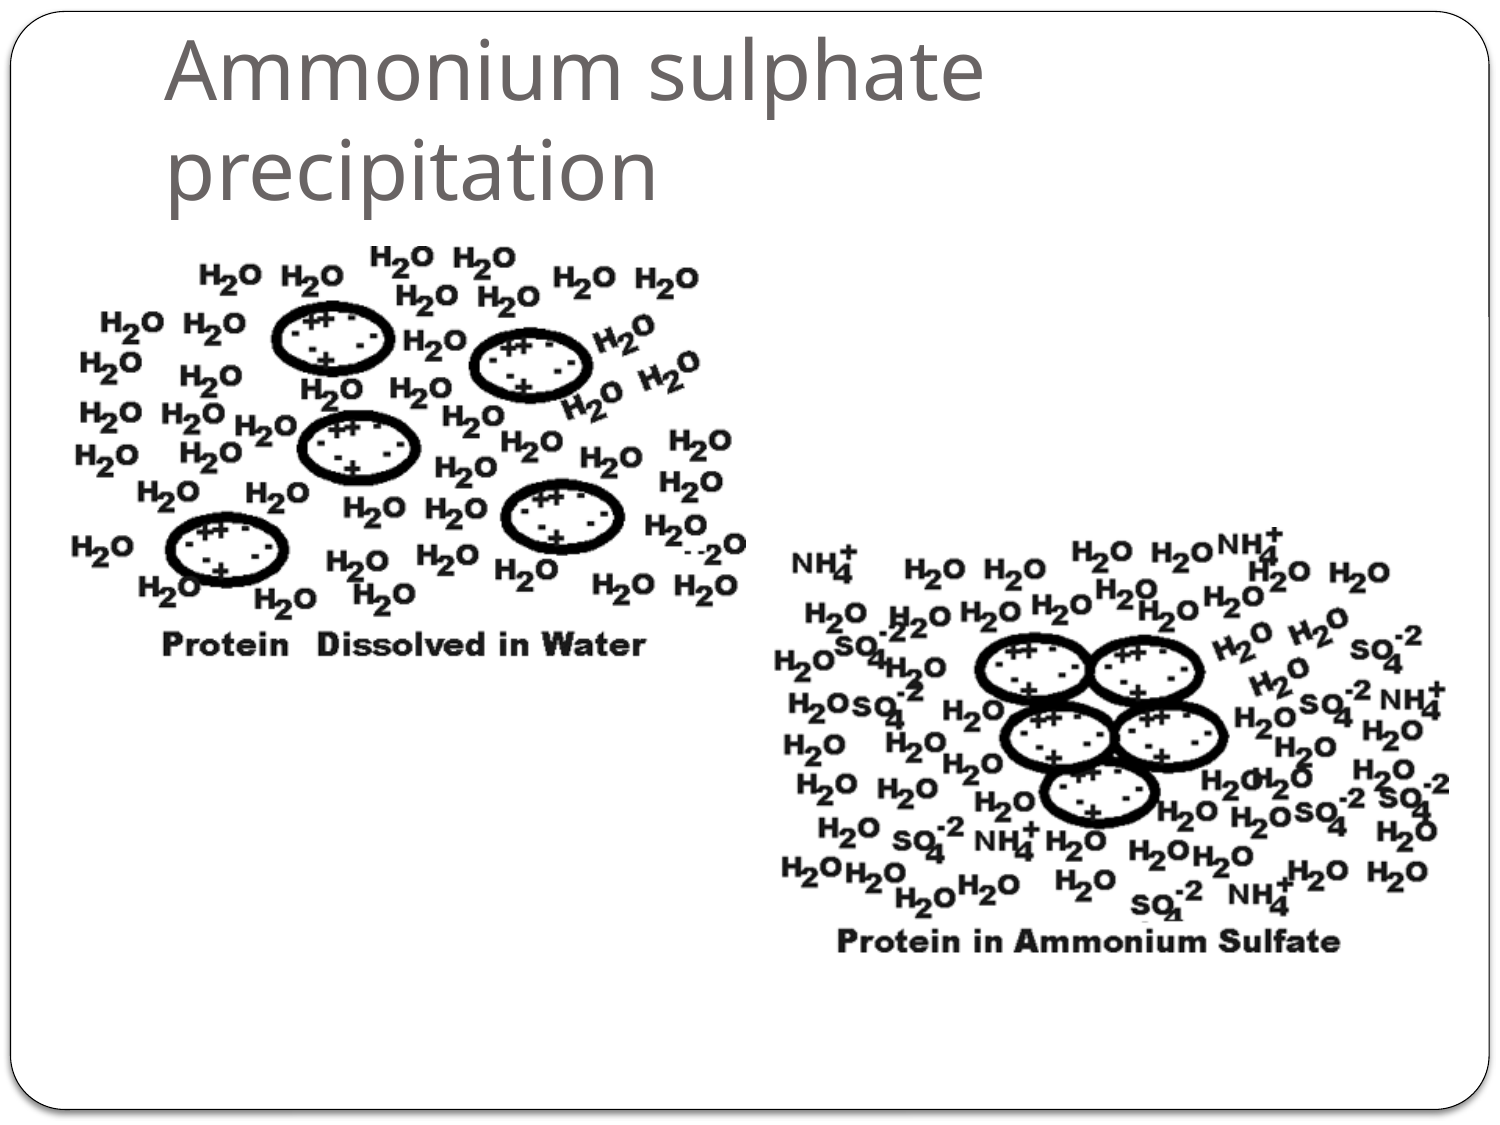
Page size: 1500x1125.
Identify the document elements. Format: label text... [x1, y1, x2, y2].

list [70, 245, 746, 675]
picture [773, 527, 1449, 959]
title Ammonium sulphate precipitation [150, 45, 1425, 233]
